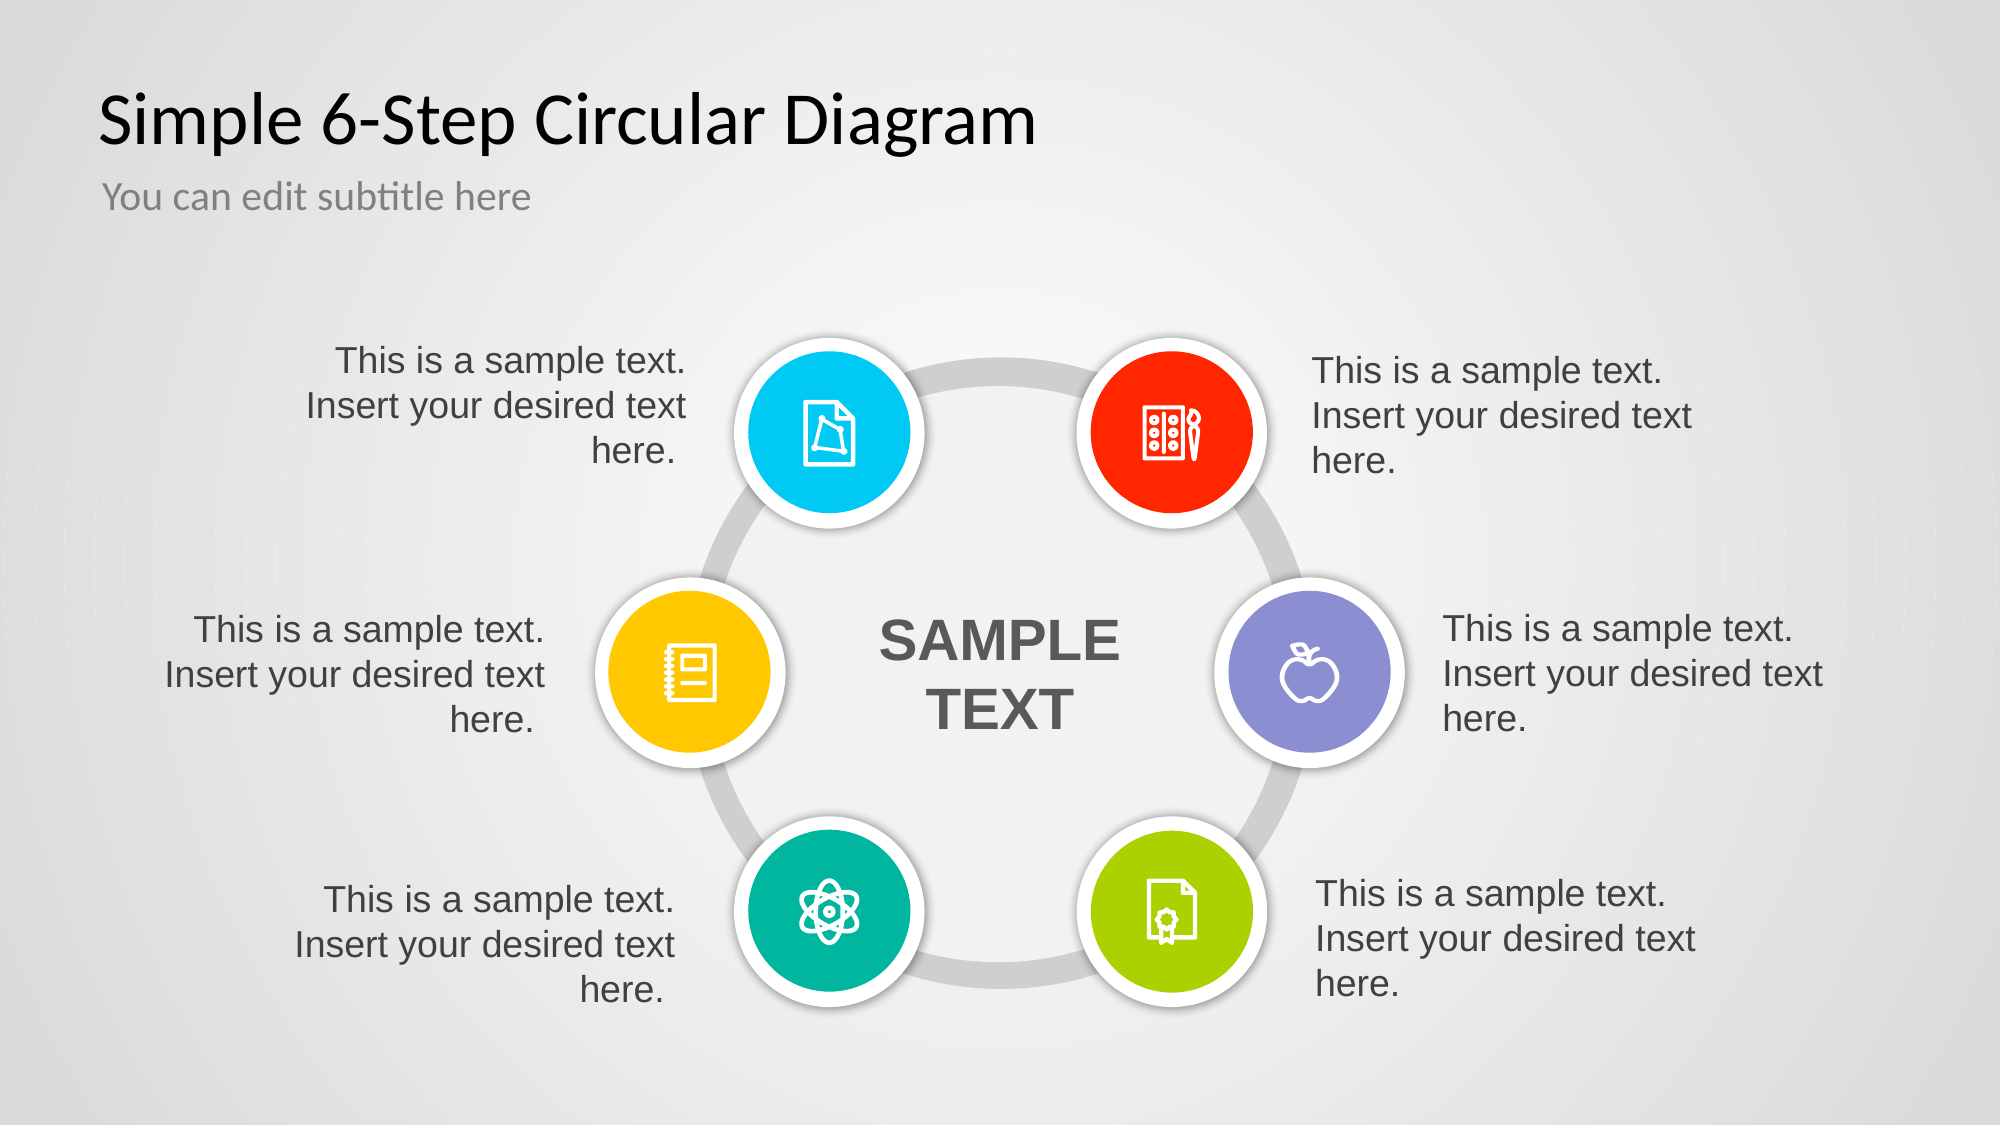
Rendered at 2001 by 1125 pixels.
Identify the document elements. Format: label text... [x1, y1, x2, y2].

text_box This is a sample text. Insert your desired text here. [258, 329, 702, 479]
text_box This is a sample text. Insert your desired text here. [1300, 861, 1743, 1012]
text_box This is a sample text. Insert your desired text here. [247, 868, 691, 1018]
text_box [595, 337, 1405, 1008]
text_box This is a sample text. Insert your desired text here. [1427, 596, 1870, 747]
text_box This is a sample text. Insert your desired text here. [1405, 338, 1740, 489]
title Simple 6-Step Circular Diagram [83, 59, 1882, 182]
text_box This is a sample text. Insert your desired text here. [117, 598, 560, 748]
text_box You can edit subtitle here [87, 161, 808, 227]
